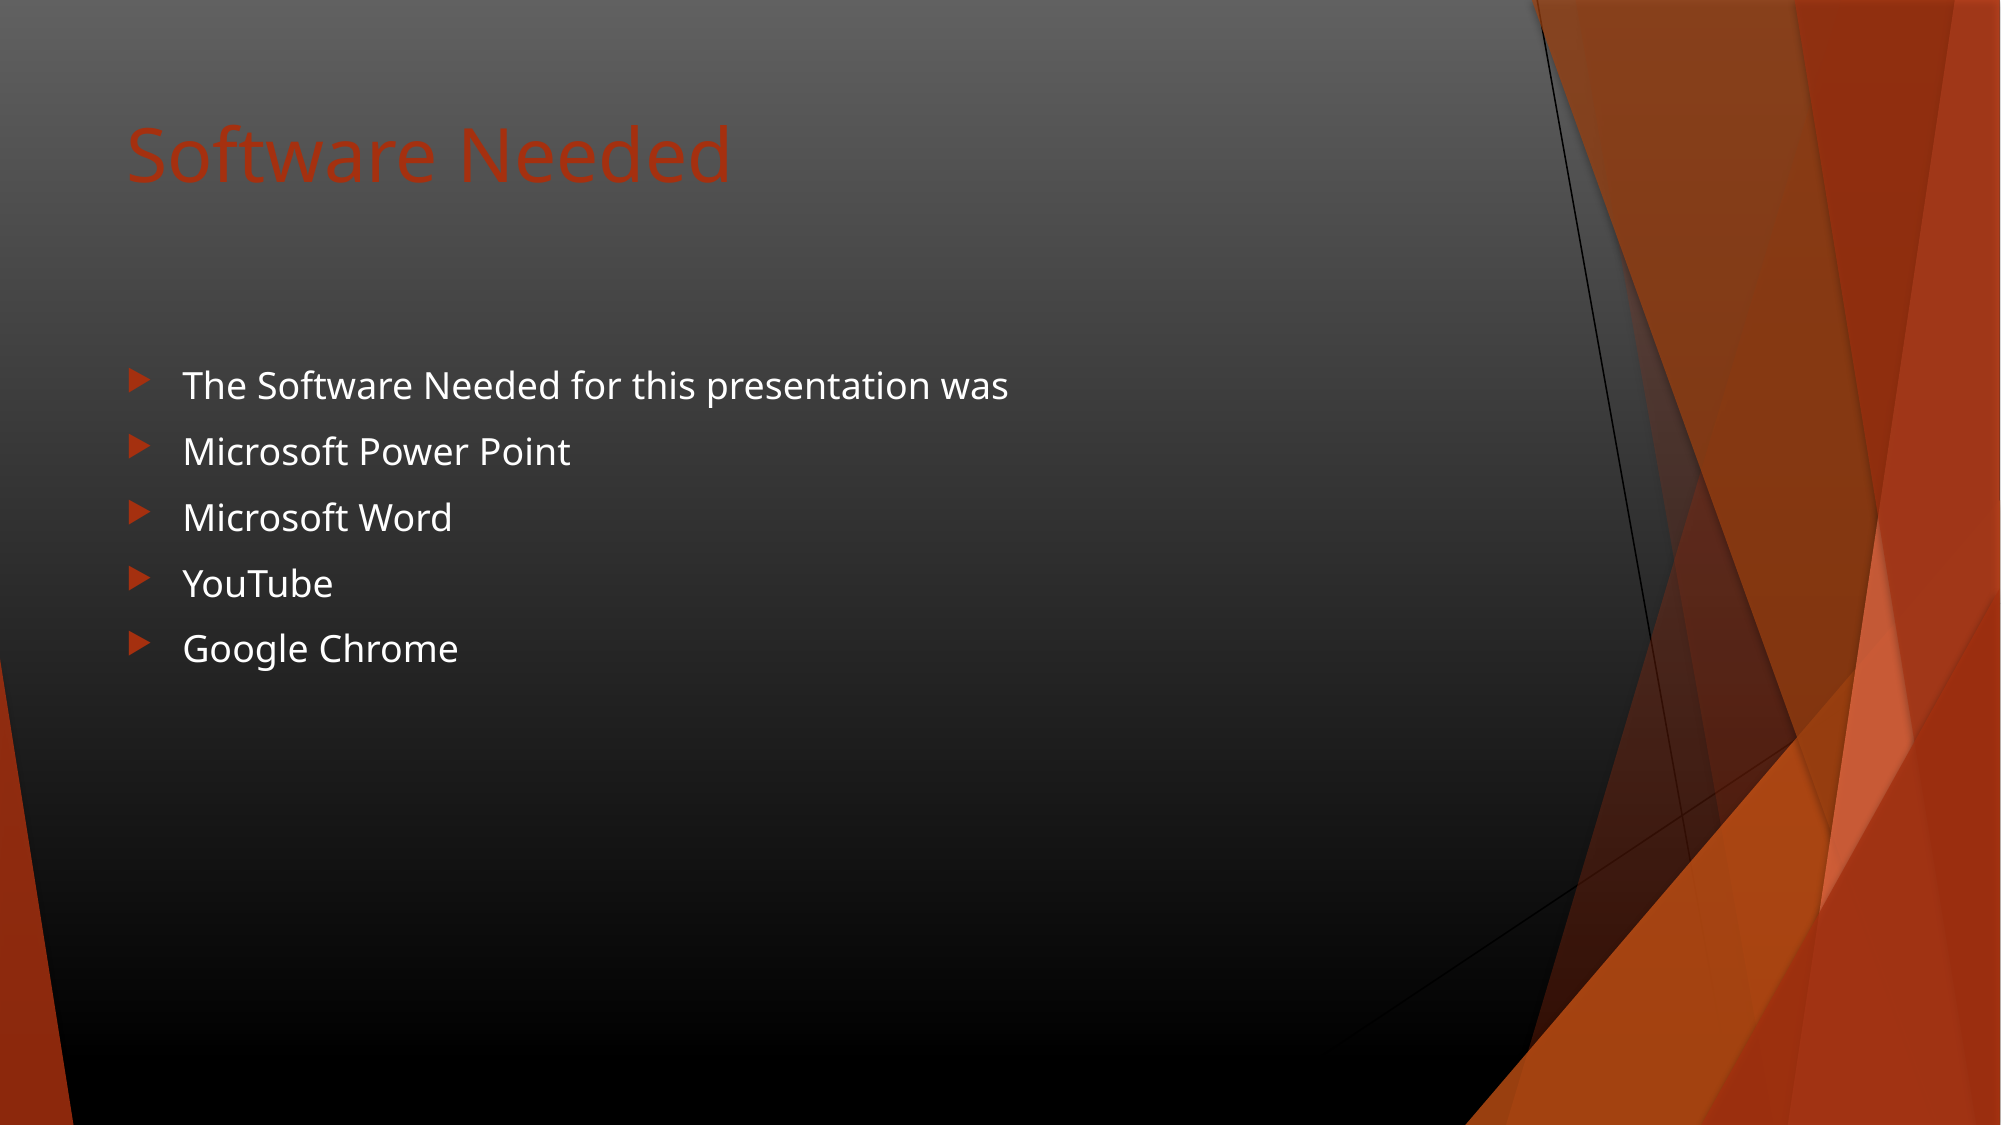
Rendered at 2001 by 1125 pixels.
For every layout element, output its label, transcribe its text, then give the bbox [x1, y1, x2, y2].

list The Software Needed for this presentation was Microsoft Power Point Microsoft Word YouTube Google Chrome [111, 354, 1522, 992]
title Software Needed [111, 99, 1522, 317]
